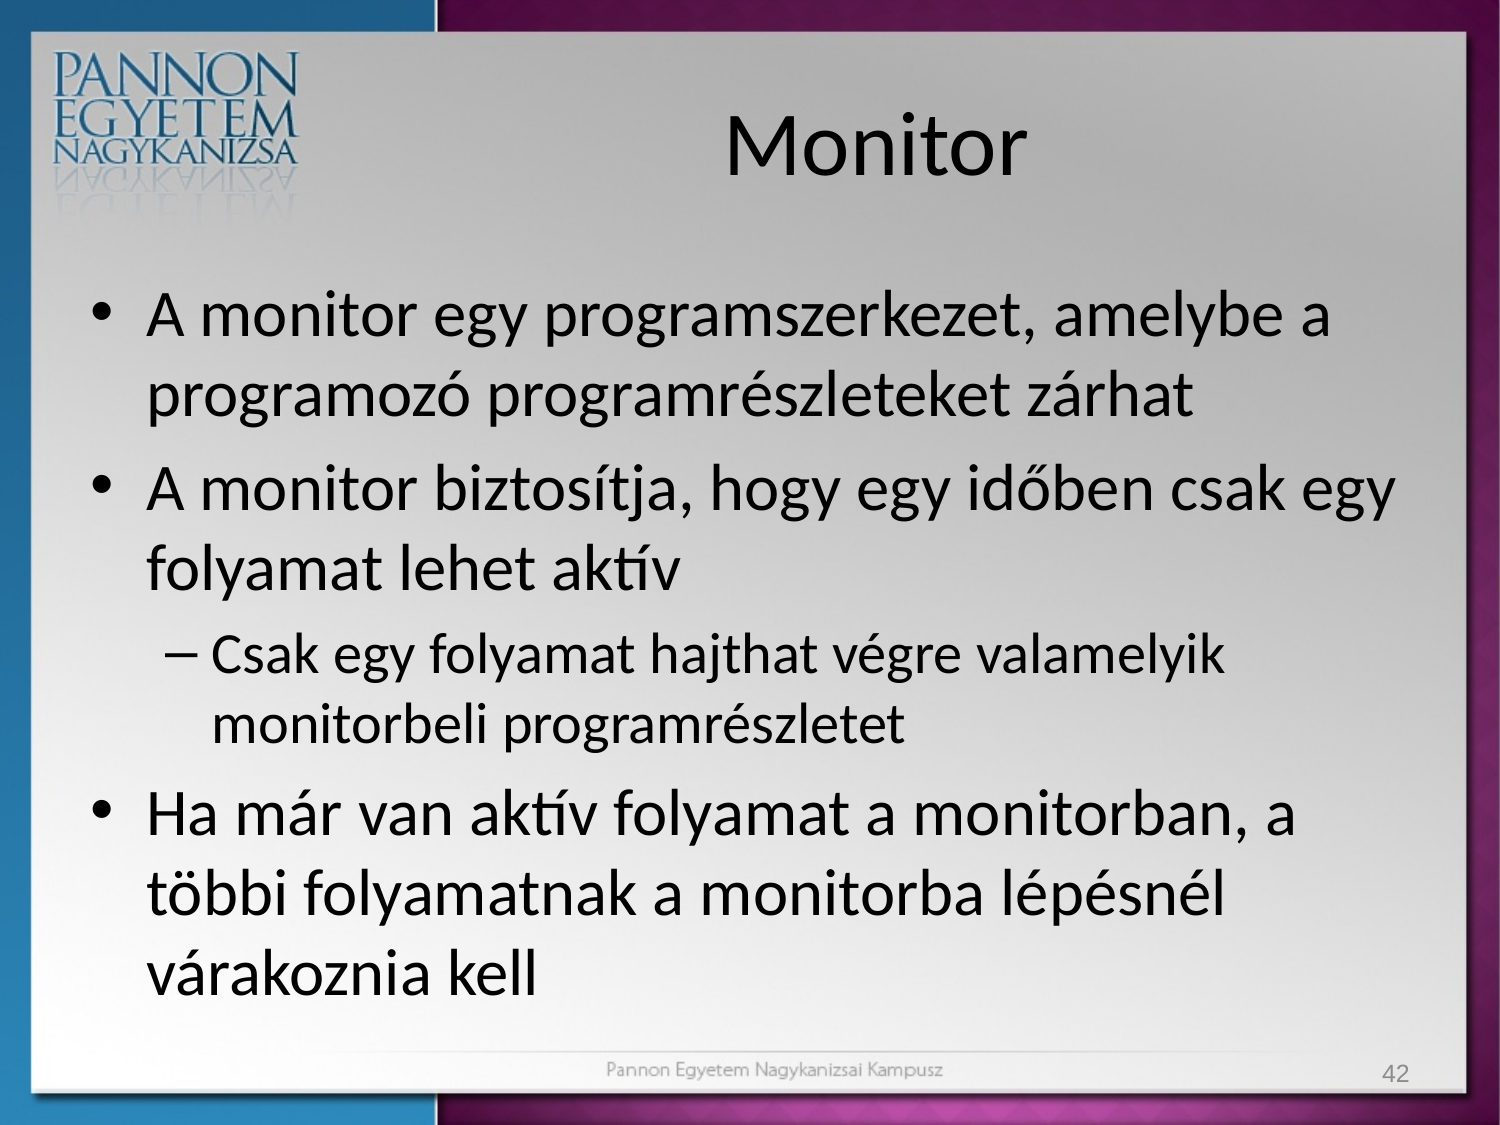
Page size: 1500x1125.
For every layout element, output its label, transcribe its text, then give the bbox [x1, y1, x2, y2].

list A monitor egy programszerkezet, amelybe a programozó programrészleteket zárhat A monitor biztosítja, hogy egy időben csak egy folyamat lehet aktív Csak egy folyamat hajthat végre valamelyik monitorbeli programrészletet Ha már van aktív folyamat a monitorban, a többi folyamatnak a monitorba lépésnél várakoznia kell [75, 262, 1425, 1038]
picture [0, 0, 1500, 1125]
title Monitor [328, 45, 1425, 233]
slide_number 42 [1074, 1042, 1425, 1103]
